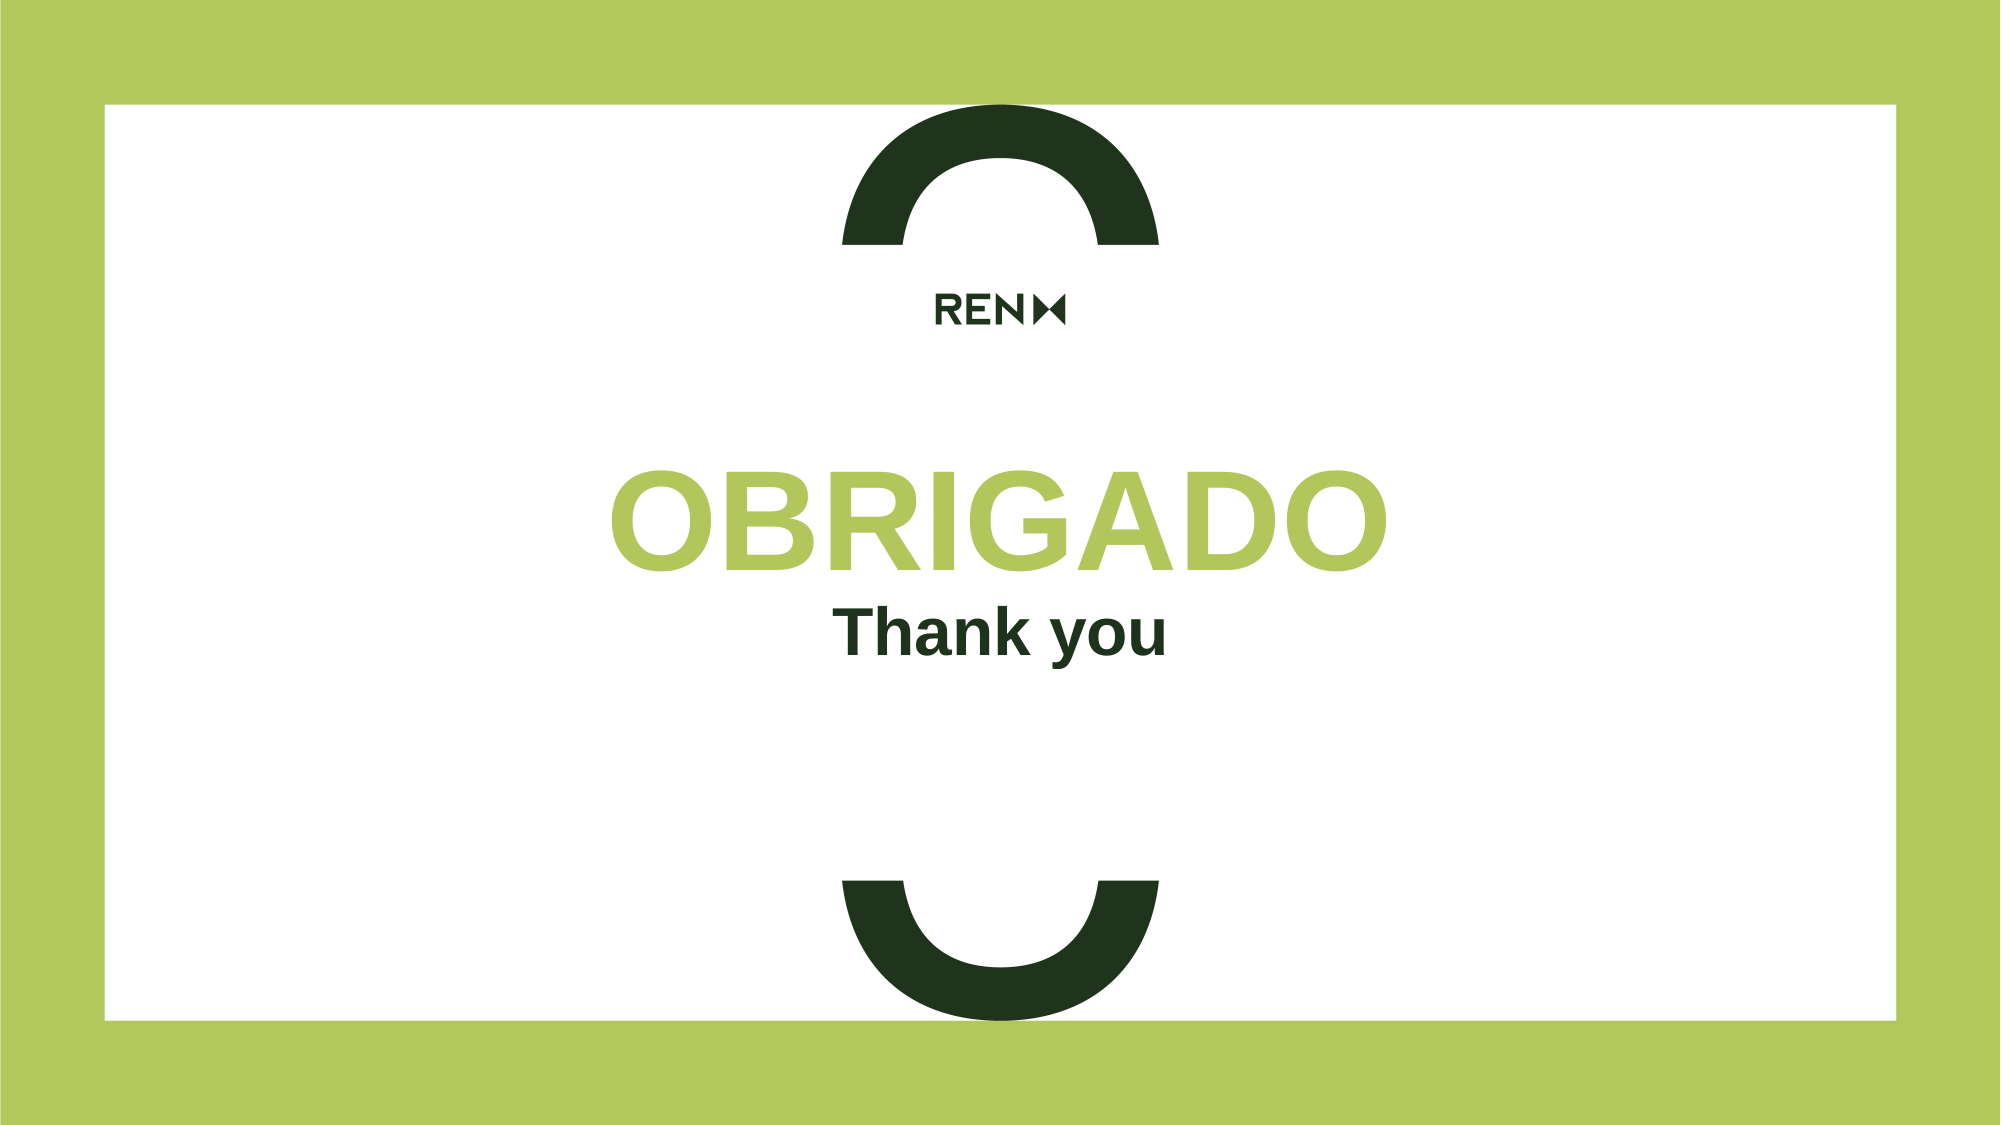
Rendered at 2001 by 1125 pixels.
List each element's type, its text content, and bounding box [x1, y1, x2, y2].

text_box OBRIGADO [437, 426, 1559, 600]
text_box Thank you [657, 586, 1343, 670]
picture [0, 0, 2000, 1125]
